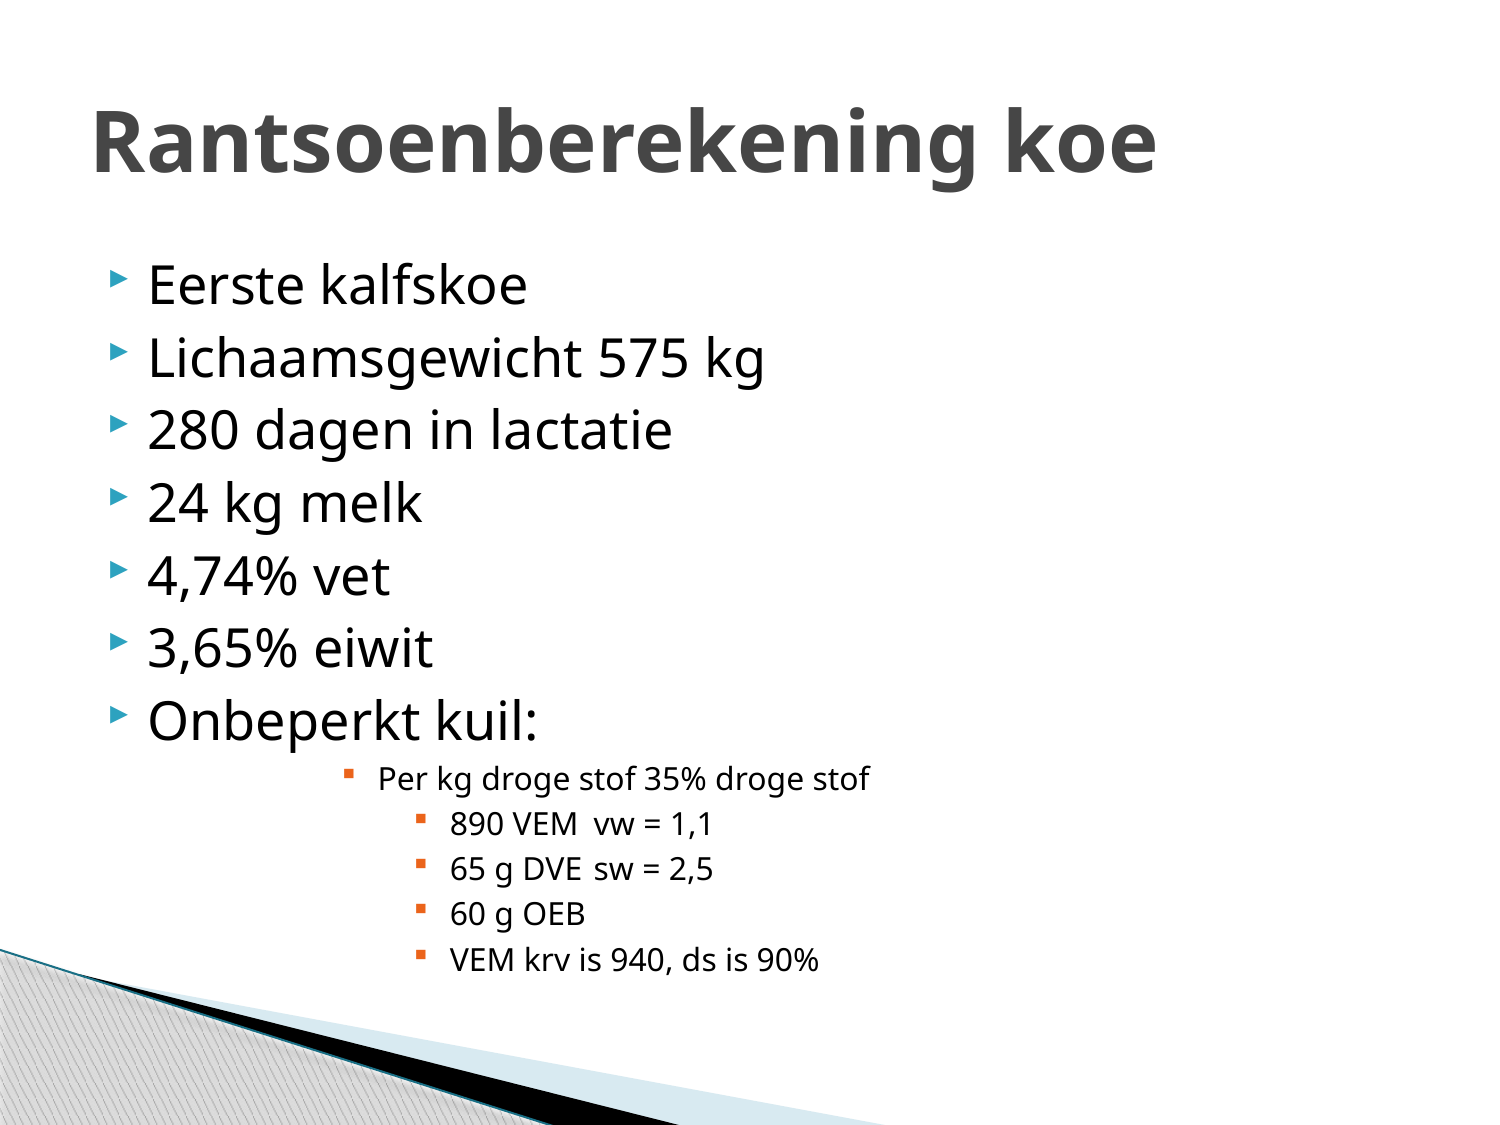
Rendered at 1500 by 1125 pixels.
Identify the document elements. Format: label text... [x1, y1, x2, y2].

list Eerste kalfskoe Lichaamsgewicht 575 kg 280 dagen in lactatie 24 kg melk 4,74% vet 3,65% eiwit Onbeperkt kuil: Per kg droge stof 35% droge stof 890 VEM vw = 1,1 65 g DVE sw = 2,5 60 g OEB VEM krv is 940, ds is 90% [75, 243, 1425, 986]
title Rantsoenberekening koe [75, 45, 1425, 233]
